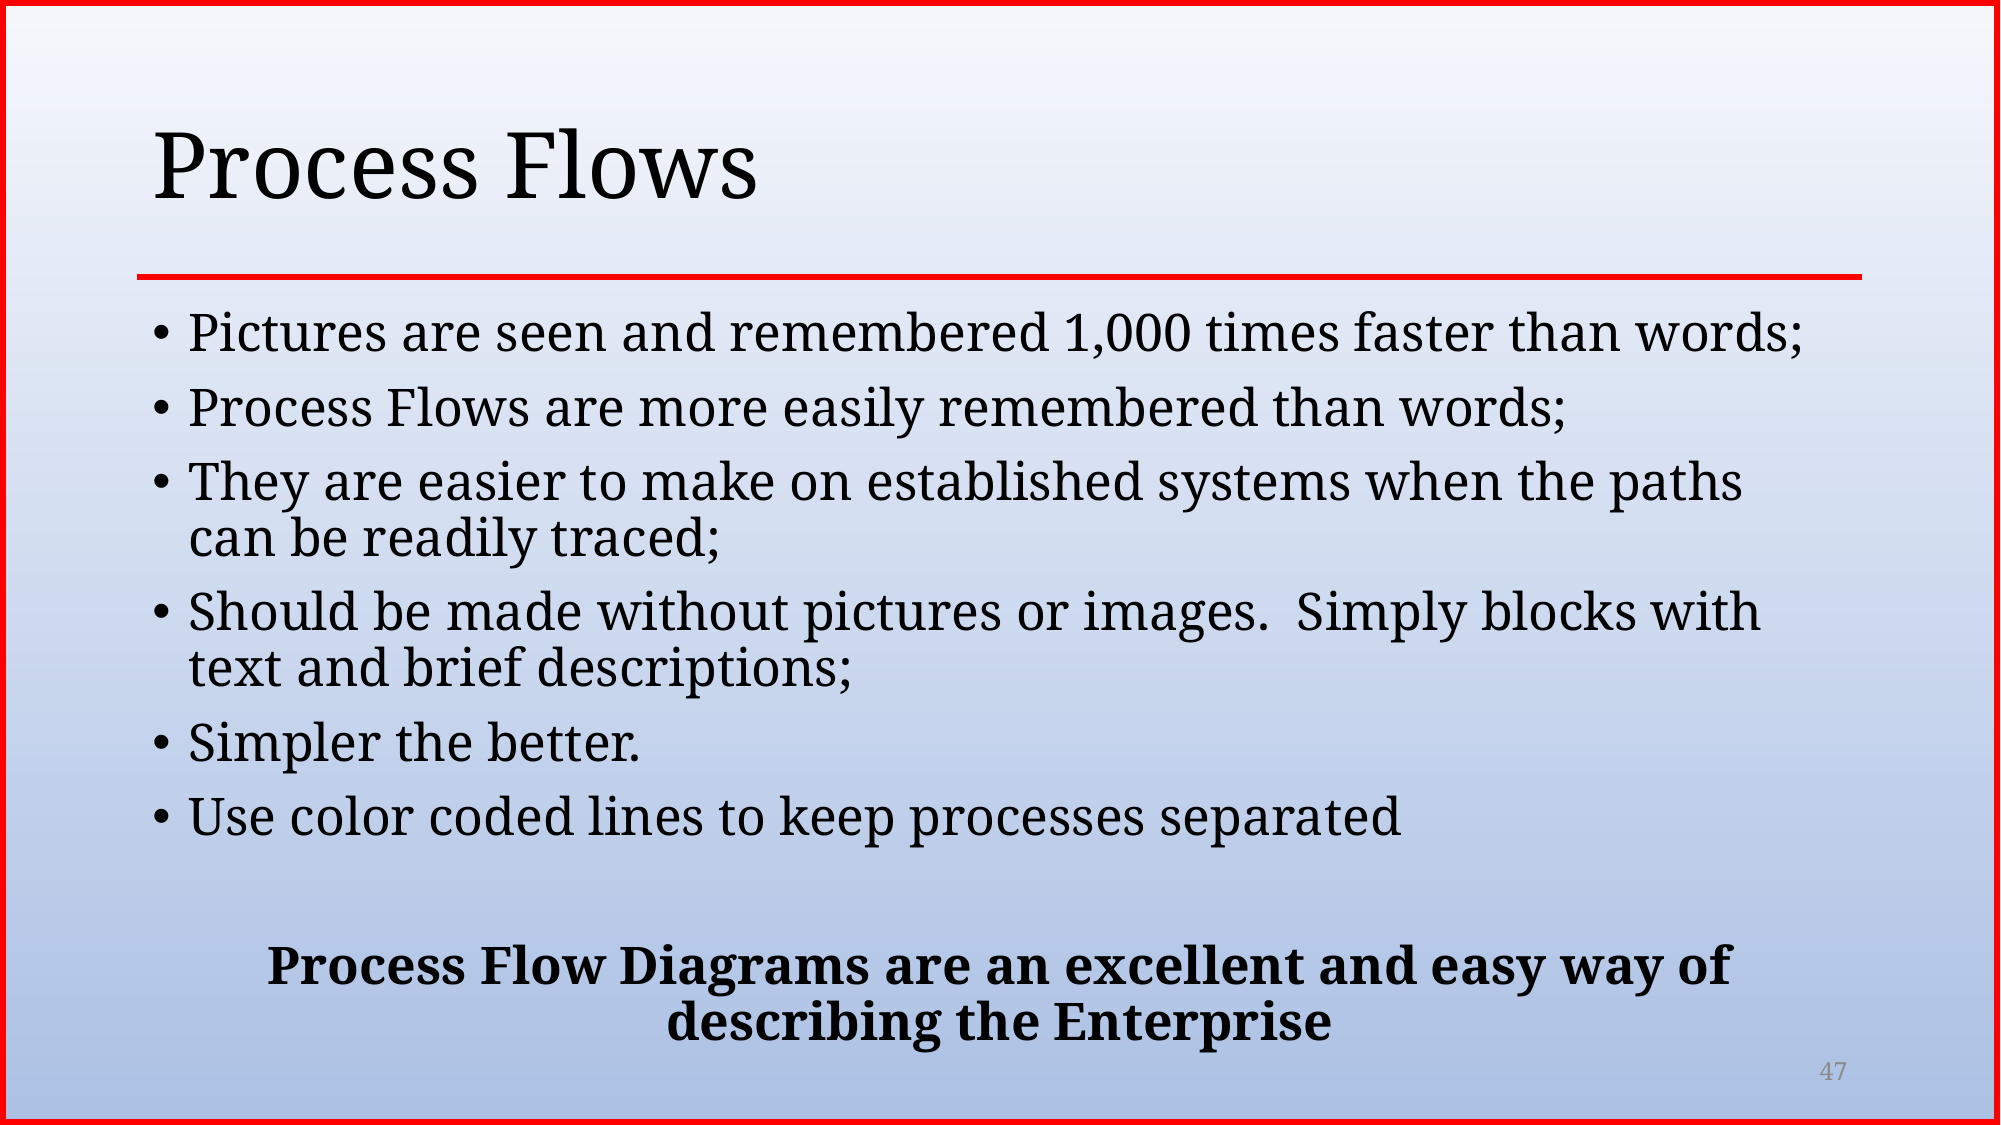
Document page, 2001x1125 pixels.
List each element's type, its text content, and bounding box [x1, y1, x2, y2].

slide_number 47 [1412, 1042, 1863, 1103]
list Pictures are seen and remembered 1,000 times faster than words; Process Flows are more easily remembered than words; They are easier to make on established systems when the paths can be readily traced; Should be made without pictures or images. Simply blocks with text and brief descriptions; Simpler the better. Use color coded lines to keep processes separated Process Flow Diagrams are an excellent and easy way of describing the Enterprise [137, 299, 1863, 1066]
title Process Flows [137, 59, 1863, 278]
